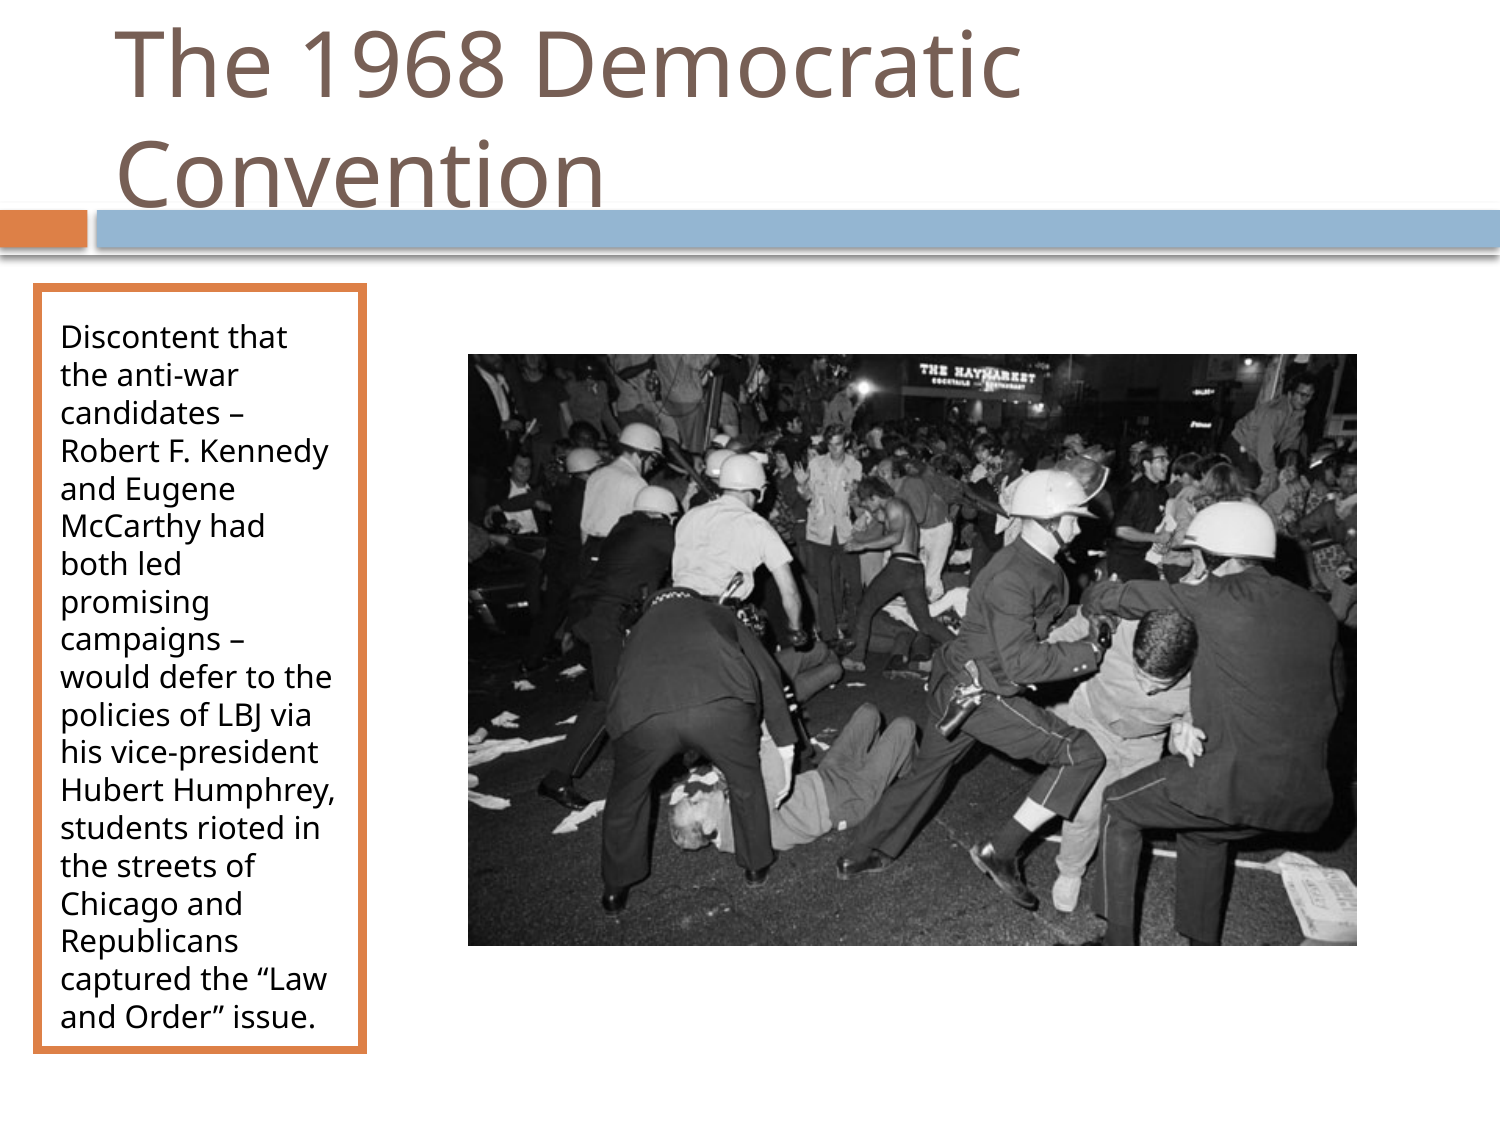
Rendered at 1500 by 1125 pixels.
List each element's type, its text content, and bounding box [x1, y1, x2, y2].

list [468, 354, 1357, 946]
title The 1968 Democratic Convention [99, 44, 1425, 188]
list Discontent that the anti-war candidates – Robert F. Kennedy and Eugene McCarthy had both led promising campaigns – would defer to the policies of LBJ via his vice-president Hubert Humphrey, students rioted in the streets of Chicago and Republicans captured the “Law and Order” issue. [33, 283, 367, 1054]
